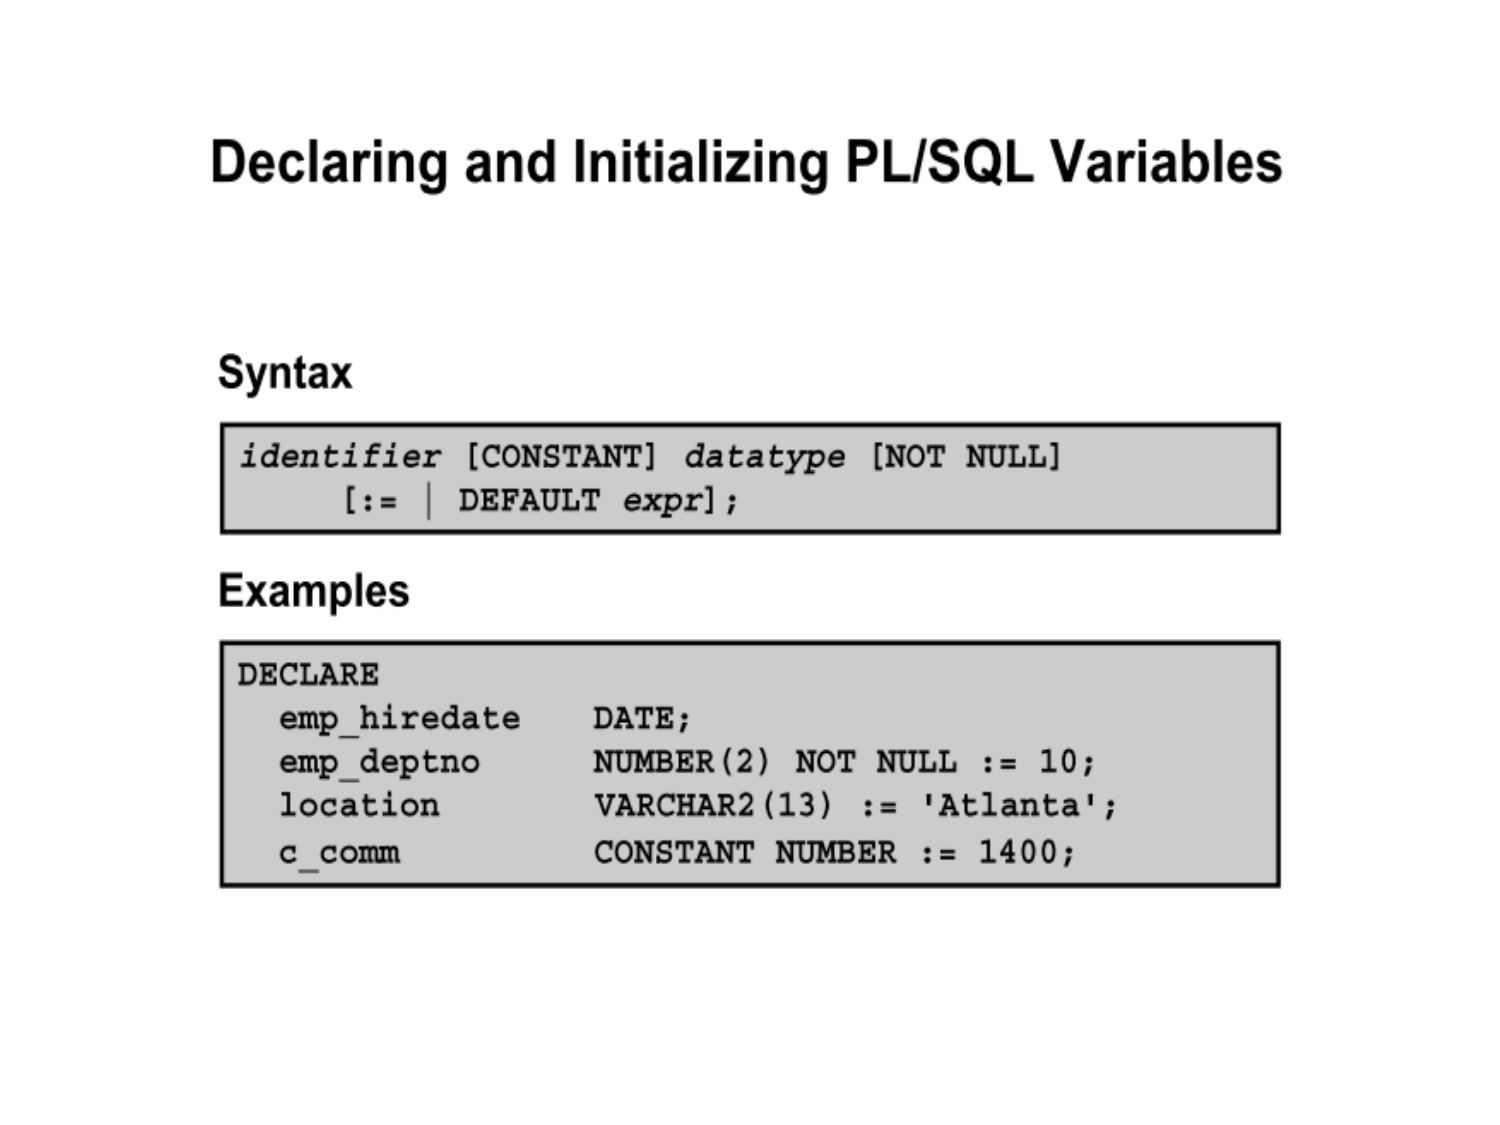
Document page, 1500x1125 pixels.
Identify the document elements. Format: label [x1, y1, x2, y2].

picture [74, 44, 1426, 1032]
